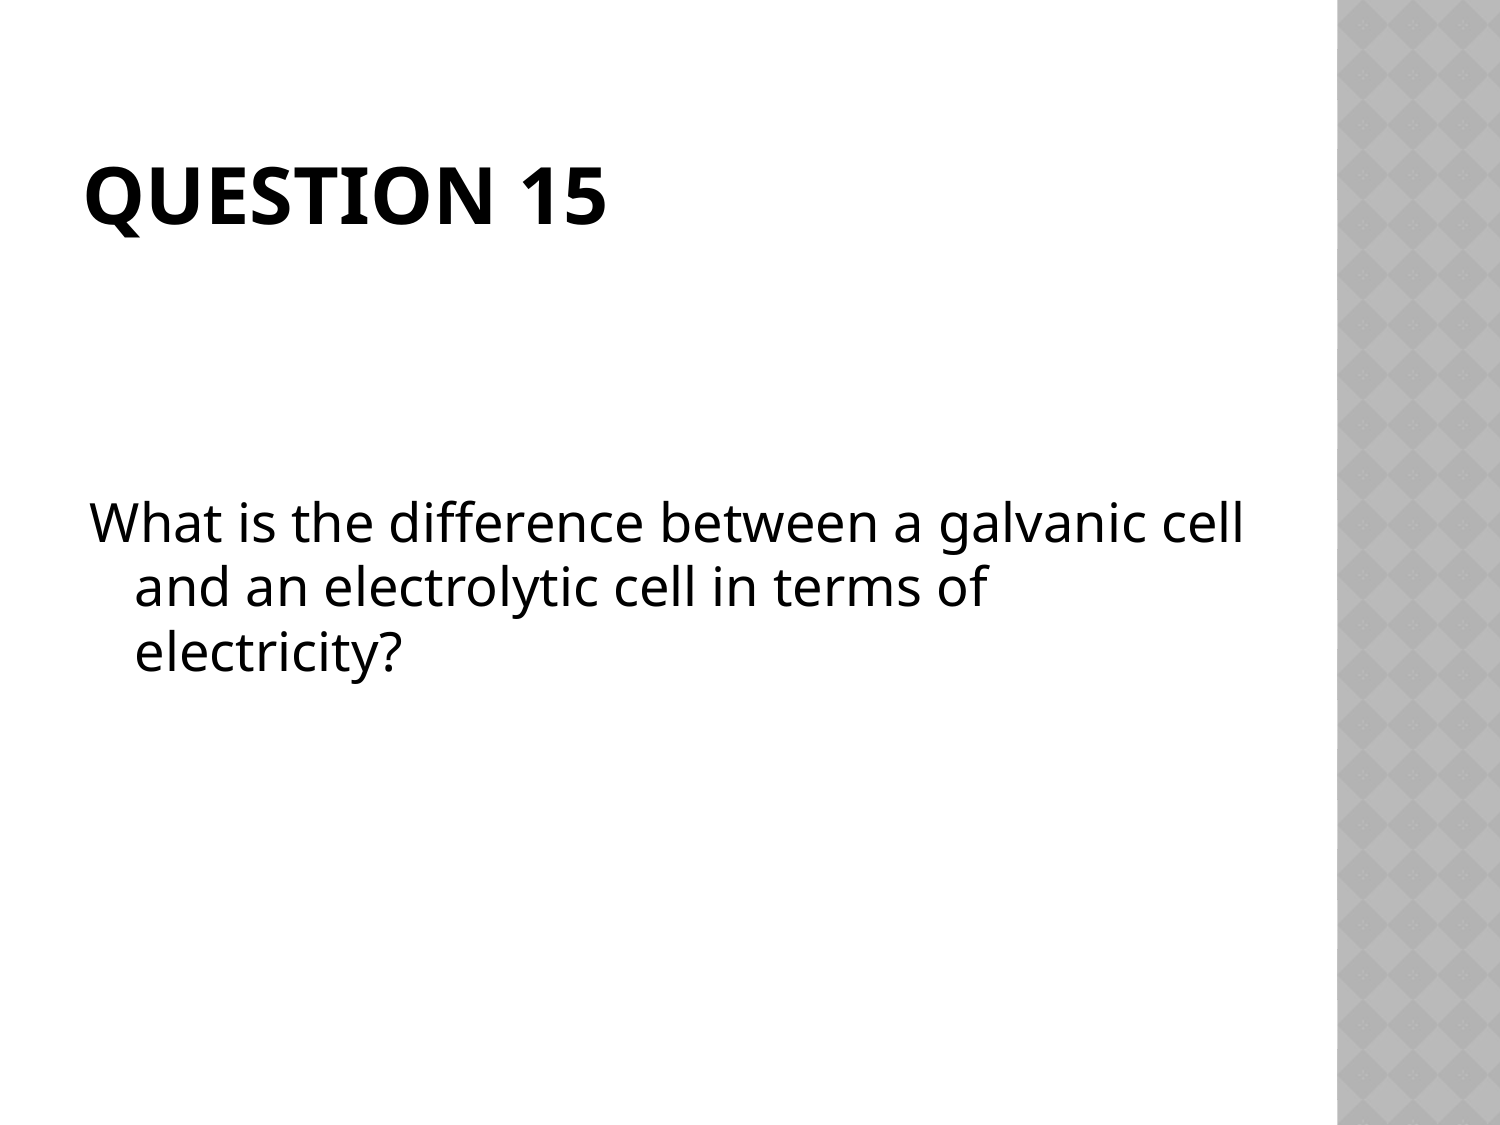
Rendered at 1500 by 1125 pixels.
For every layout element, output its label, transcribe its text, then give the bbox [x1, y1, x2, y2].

title Question 15 [75, 52, 1263, 240]
list What is the difference between a galvanic cell and an electrolytic cell in terms of electricity? [75, 480, 1263, 1059]
